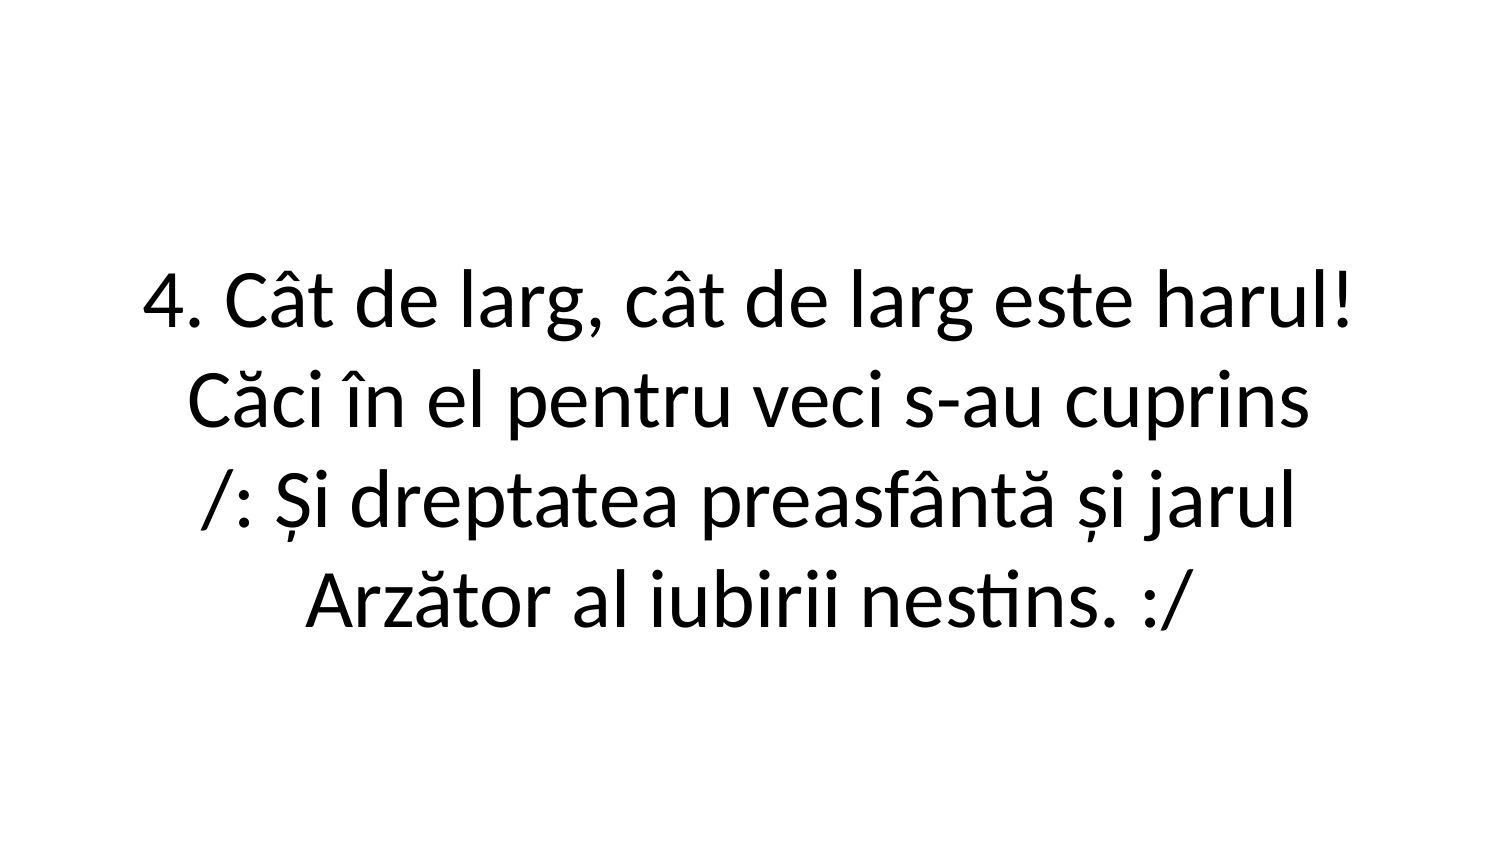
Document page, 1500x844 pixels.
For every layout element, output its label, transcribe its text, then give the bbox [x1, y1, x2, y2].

text_box 4. Cât de larg, cât de larg este harul! Căci în el pentru veci s-au cuprins /: Și dreptatea preasfântă și jarul Arzător al iubirii nestins. :/ [127, 192, 1373, 652]
